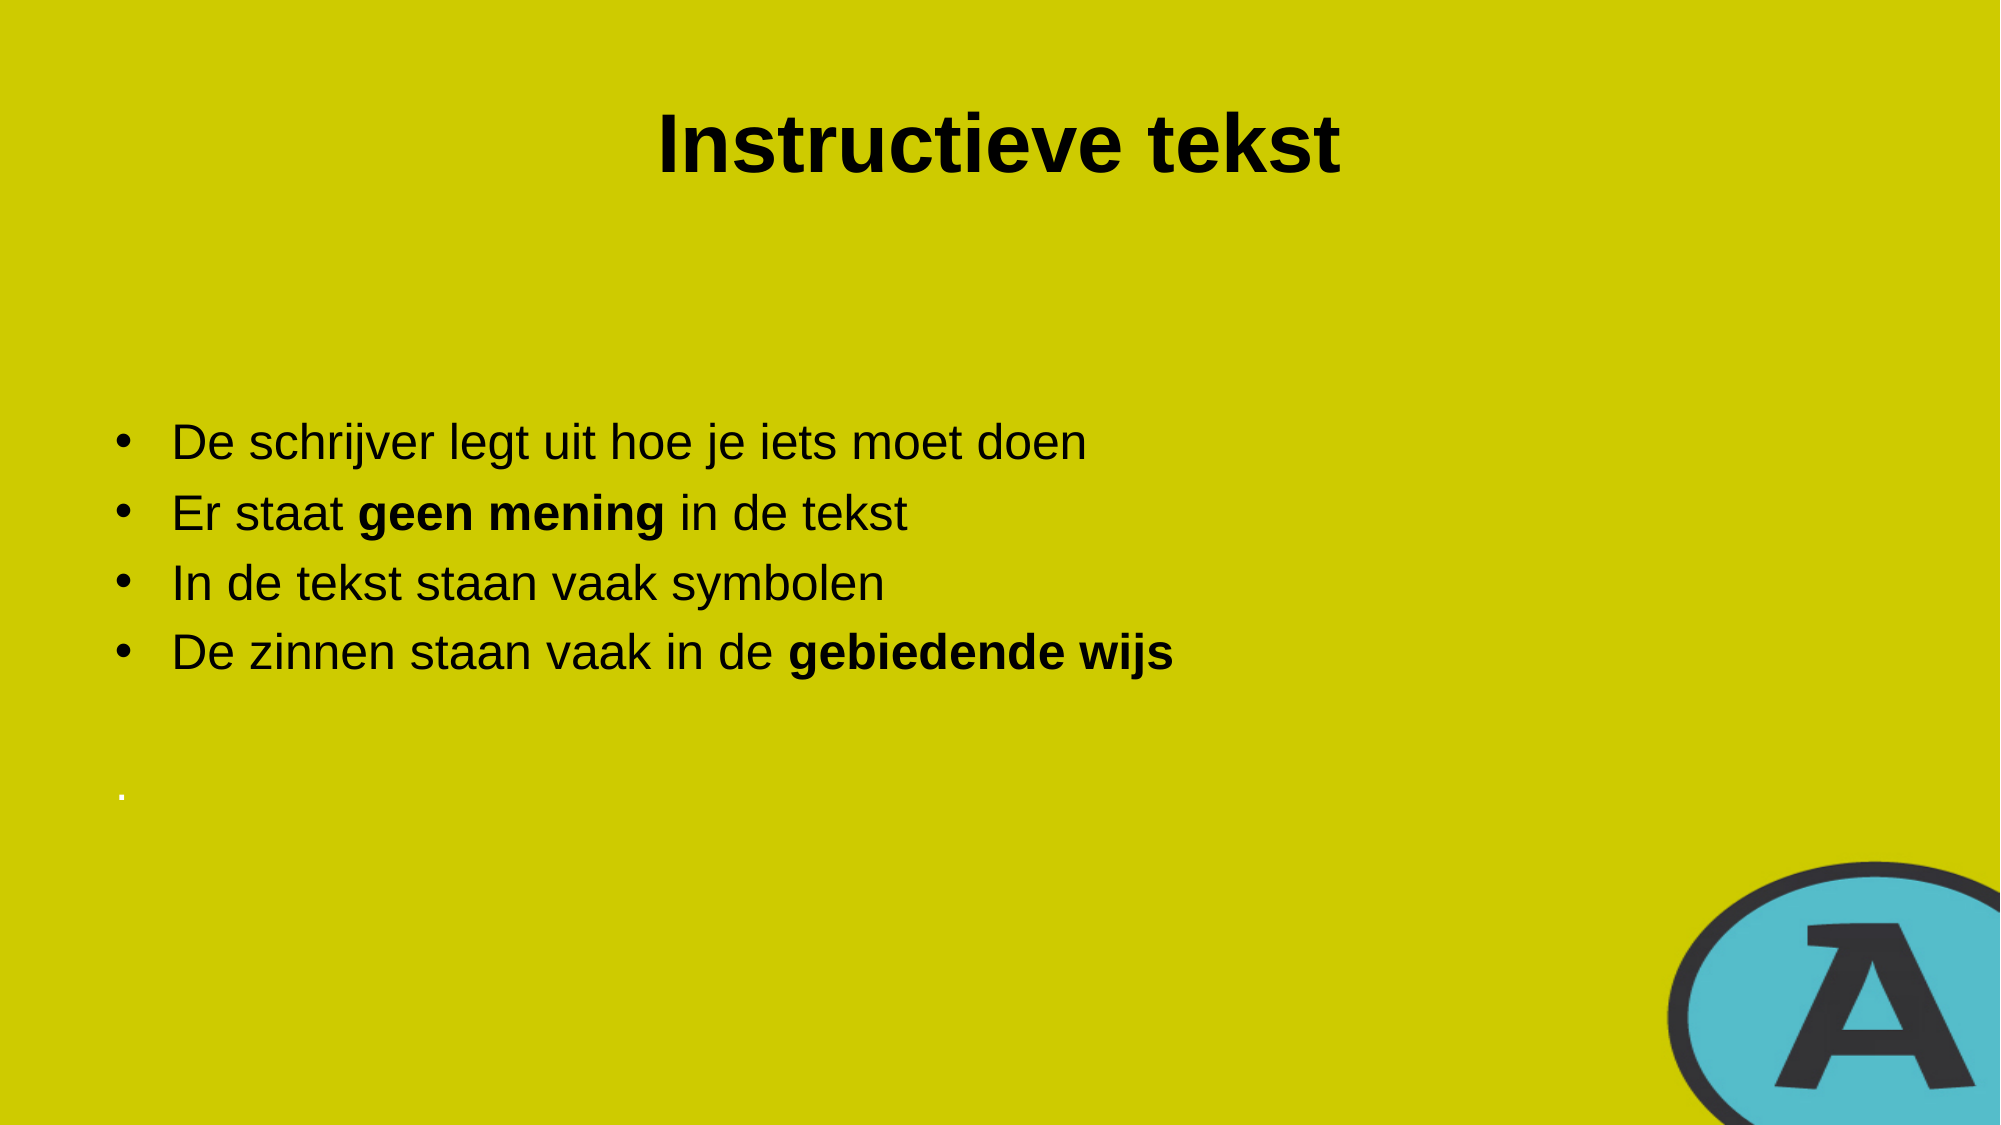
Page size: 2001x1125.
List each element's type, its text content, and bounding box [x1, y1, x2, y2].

title Instructieve tekst [99, 45, 1900, 233]
list De schrijver legt uit hoe je iets moet doen Er staat geen mening in de tekst In de tekst staan vaak symbolen De zinnen staan vaak in de gebiedende wijs . [99, 262, 1900, 1012]
picture [0, 0, 2000, 1125]
